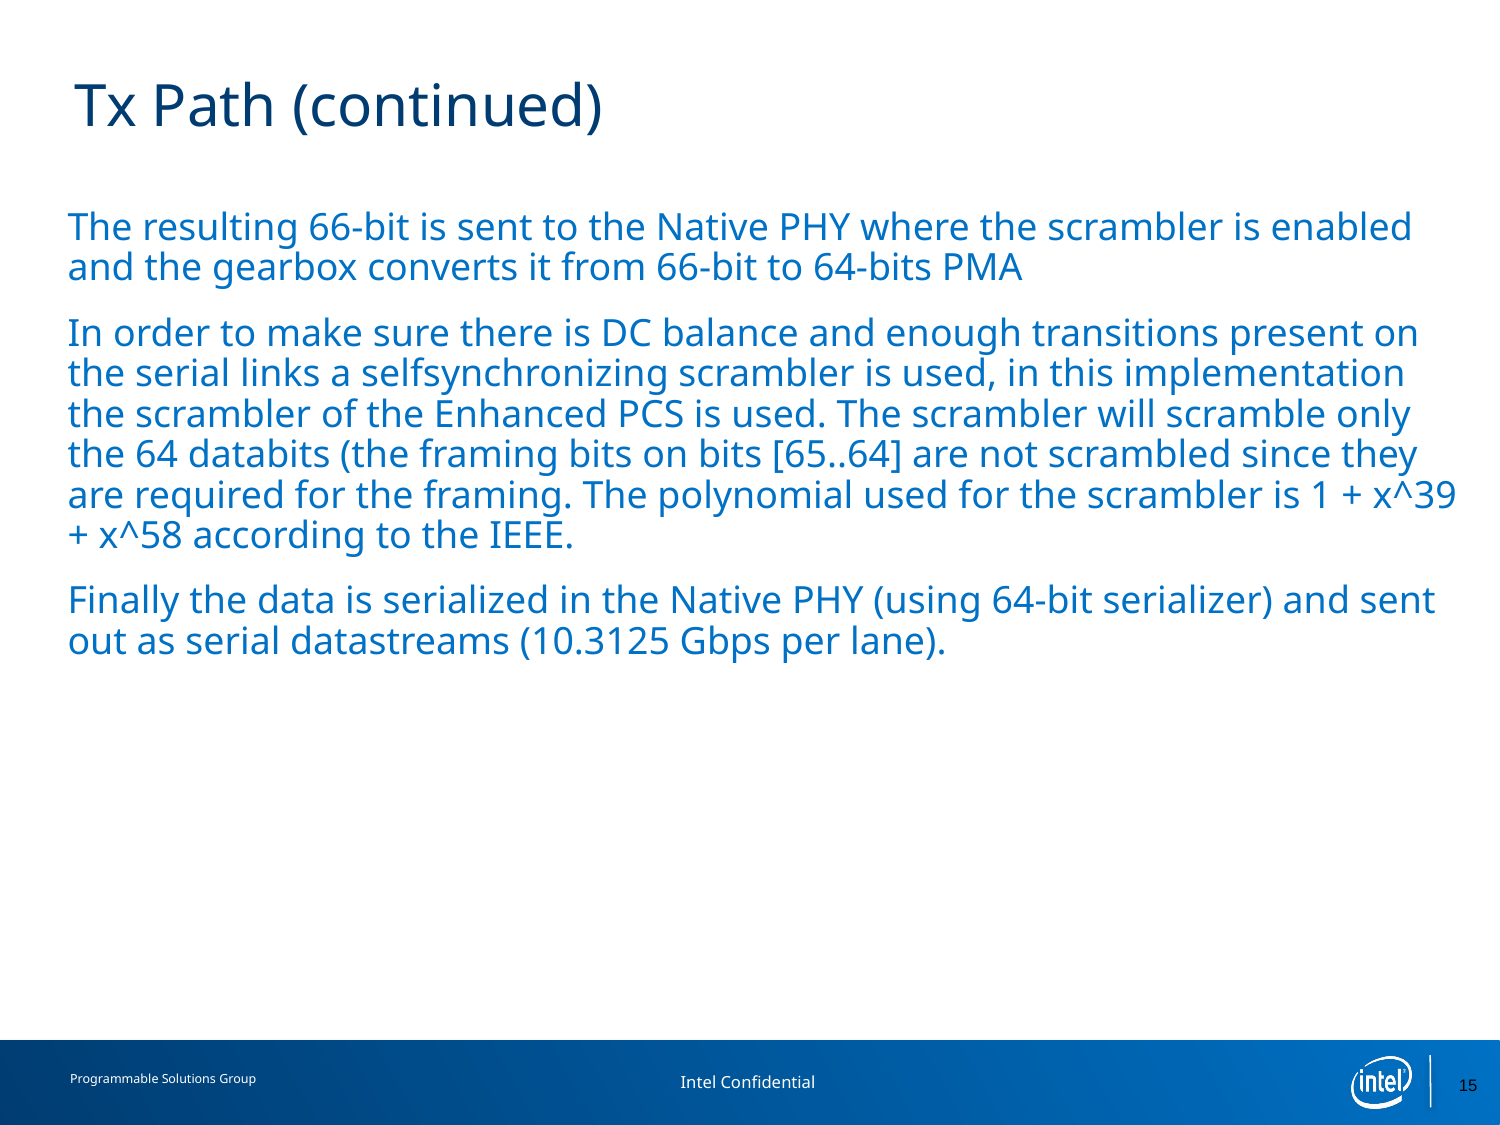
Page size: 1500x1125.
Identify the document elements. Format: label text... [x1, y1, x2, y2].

slide_number 15 [1127, 1055, 1478, 1116]
title Tx Path (continued) [74, 67, 1425, 208]
list The resulting 66-bit is sent to the Native PHY where the scrambler is enabled and the gearbox converts it from 66-bit to 64-bits PMA In order to make sure there is DC balance and enough transitions present on the serial links a selfsynchronizing scrambler is used, in this implementation the scrambler of the Enhanced PCS is used. The scrambler will scramble only the 64 databits (the framing bits on bits [65..64] are not scrambled since they are required for the framing. The polynomial used for the scrambler is 1 + x^39 + x^58 according to the IEEE. Finally the data is serialized in the Native PHY (using 64-bit serializer) and sent out as serial datastreams (10.3125 Gbps per lane). [67, 208, 1463, 1034]
